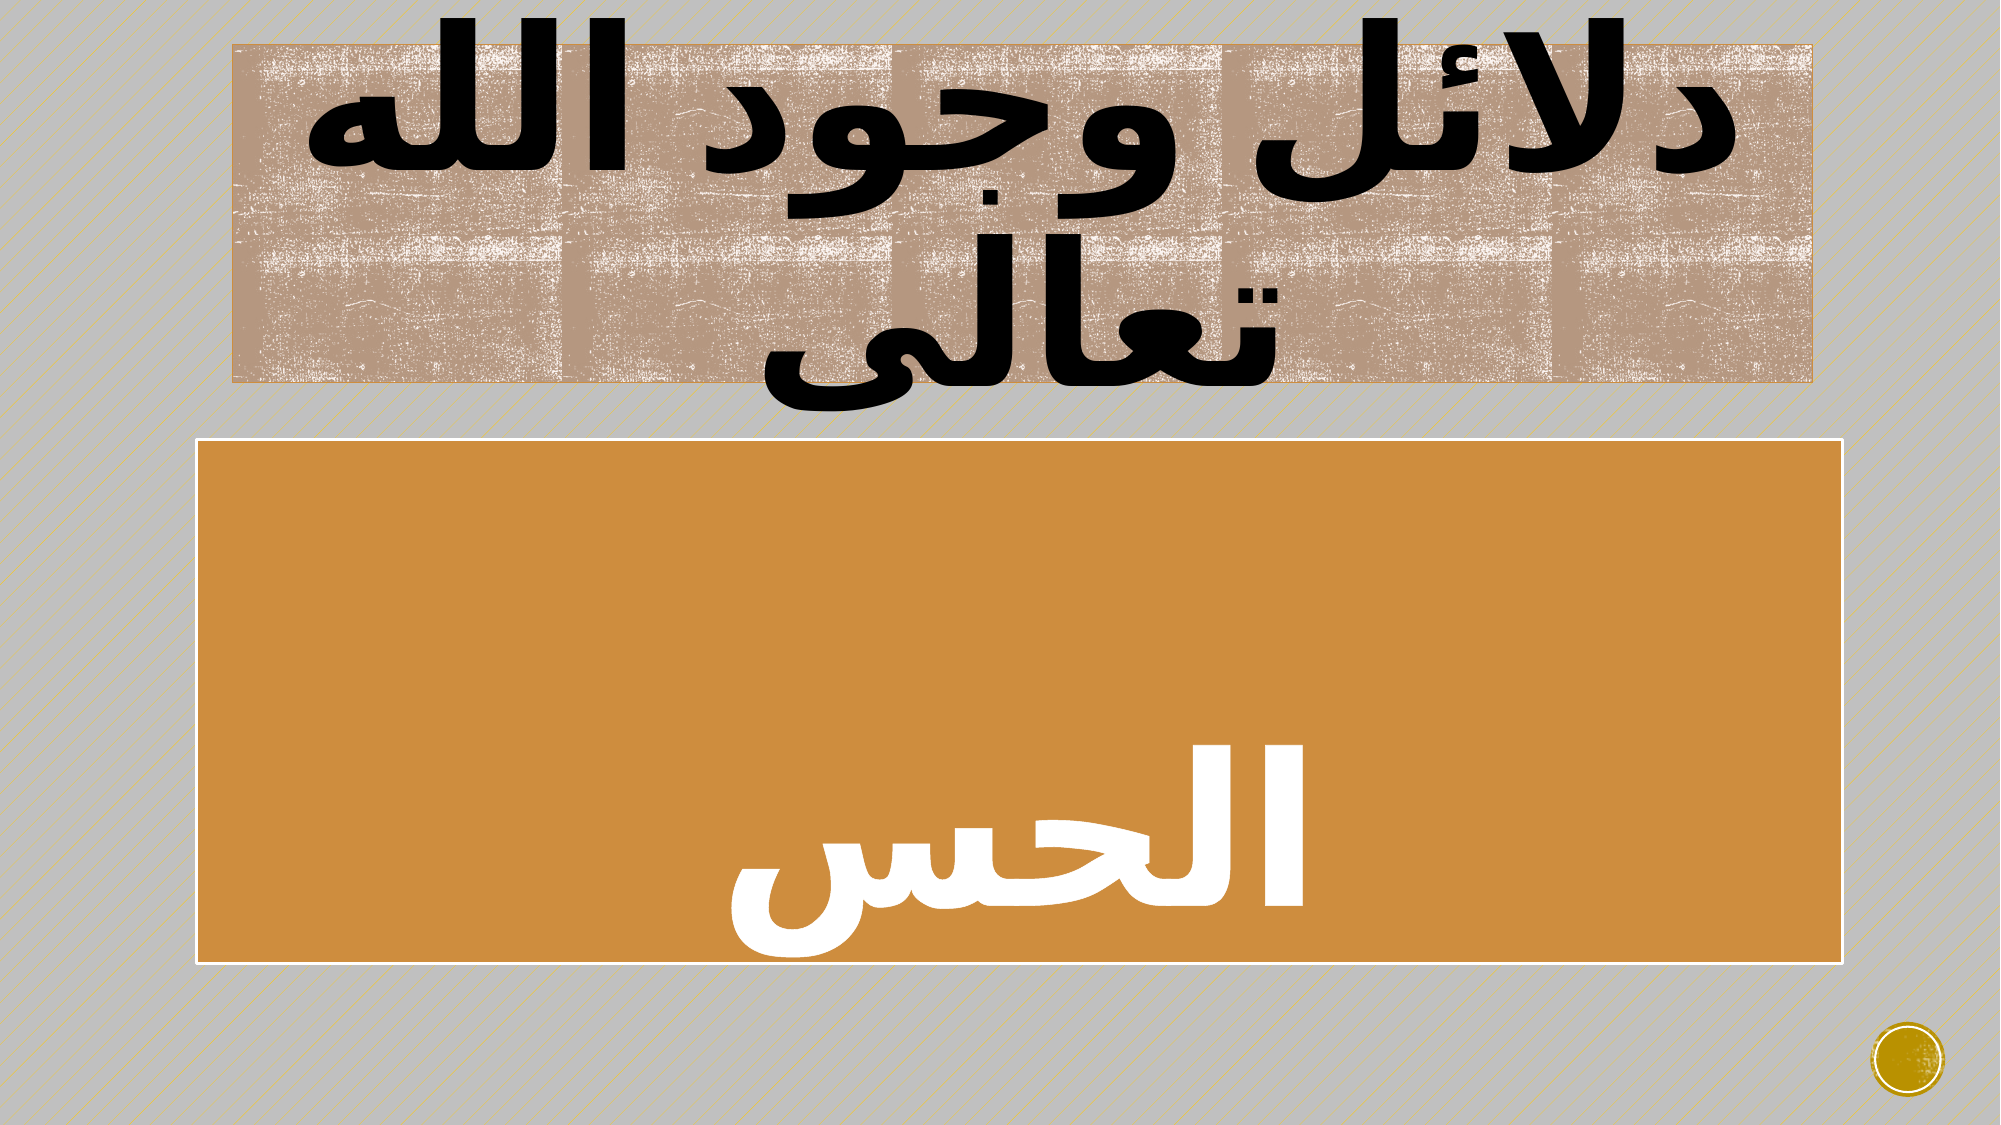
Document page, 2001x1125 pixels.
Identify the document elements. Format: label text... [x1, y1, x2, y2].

title دلائل وجود الله تعالى [232, 44, 1813, 383]
list الحس [195, 438, 1844, 965]
